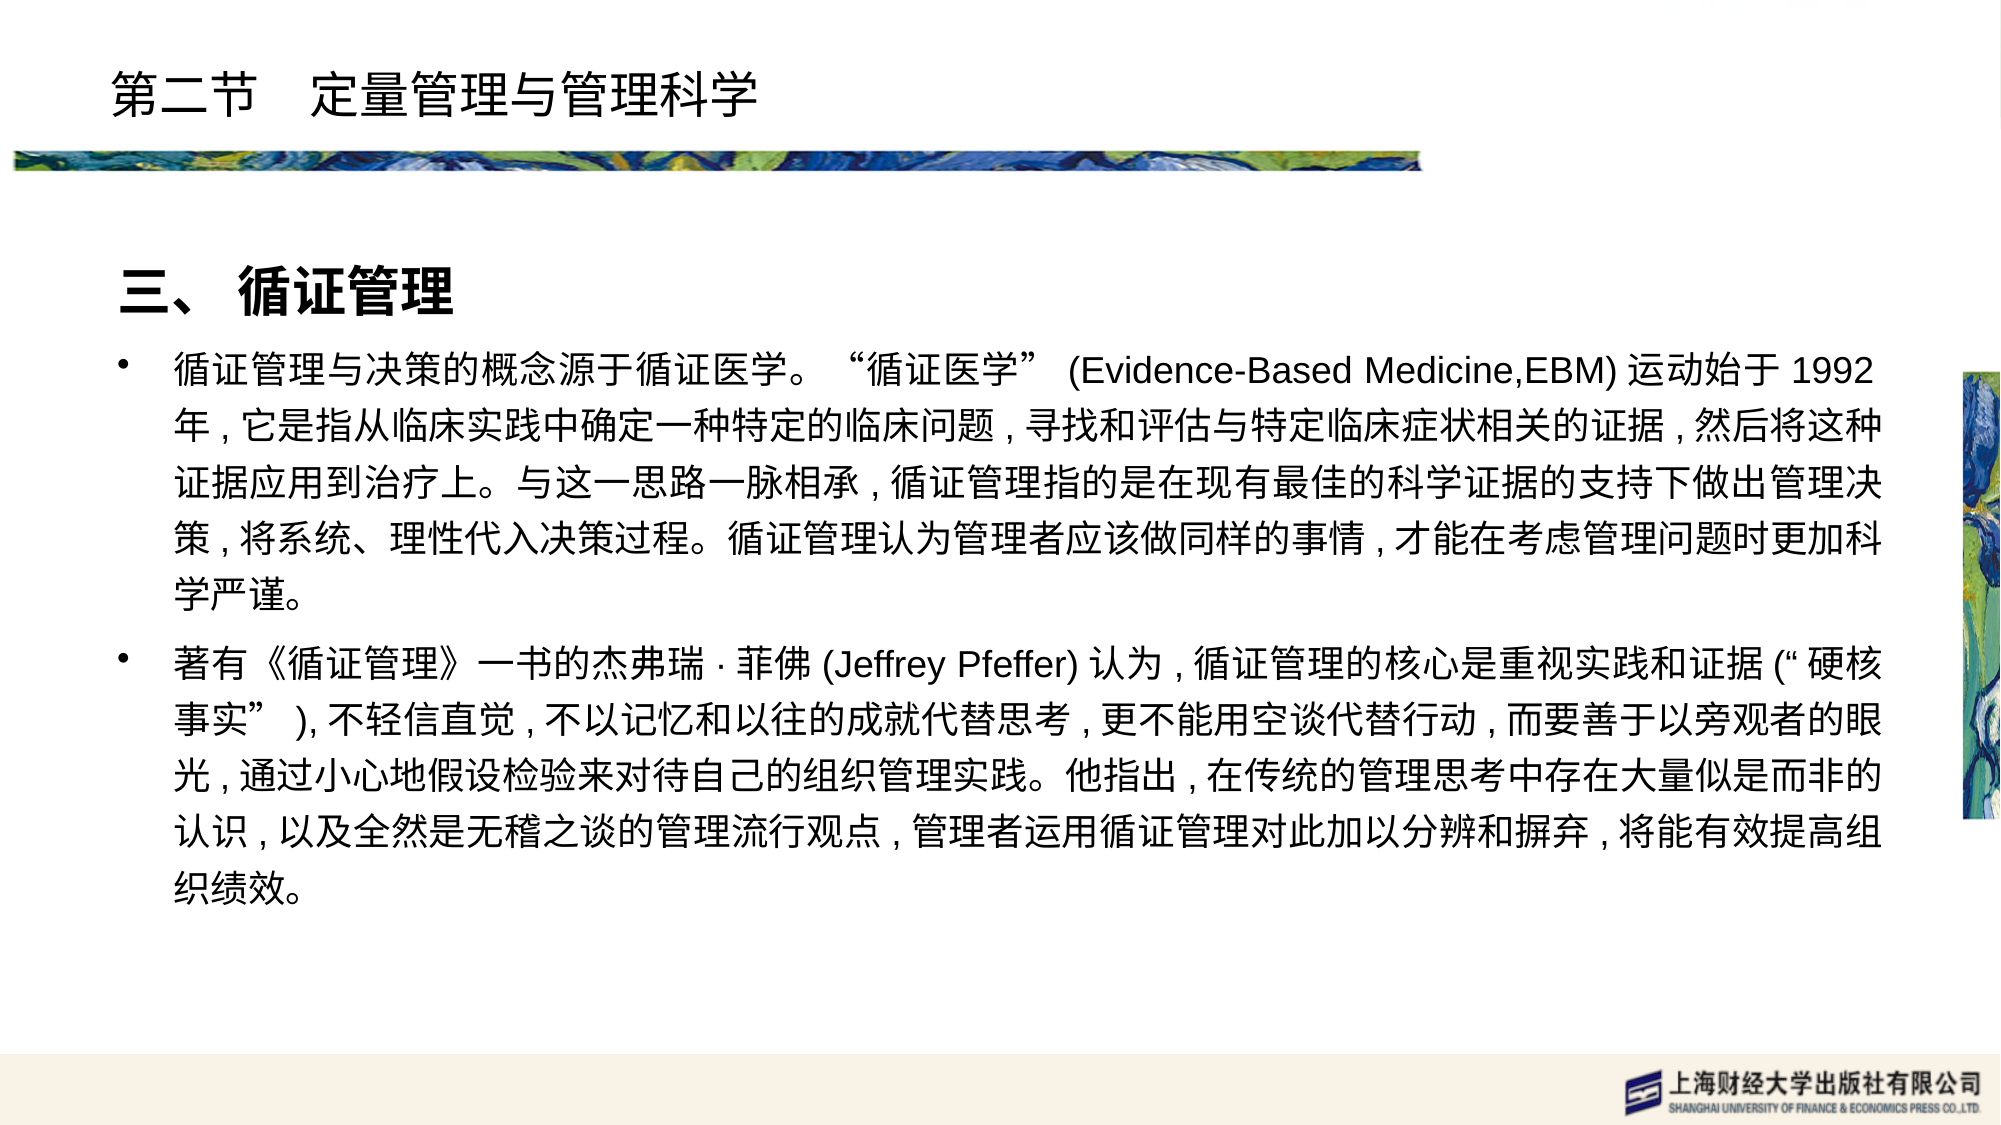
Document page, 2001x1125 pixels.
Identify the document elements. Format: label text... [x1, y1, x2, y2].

title 第二节 定量管理与管理科学 [94, 42, 1451, 146]
picture [0, 0, 2001, 1125]
list 三、 循证管理 循证管理与决策的概念源于循证医学。“循证医学”(Evidence-Based Medicine,EBM)运动始于1992年,它是指从临床实践中确定一种特定的临床问题,寻找和评估与特定临床症状相关的证据,然后将这种证据应用到治疗上。与这一思路一脉相承,循证管理指的是在现有最佳的科学证据的支持下做出管理决策,将系统、理性代入决策过程。循证管理认为管理者应该做同样的事情,才能在考虑管理问题时更加科学严谨。 著有《循证管理》一书的杰弗瑞·菲佛(Jeffrey Pfeffer)认为,循证管理的核心是重视实践和证据(“硬核事实”),不轻信直觉,不以记忆和以往的成就代替思考,更不能用空谈代替行动,而要善于以旁观者的眼光,通过小心地假设检验来对待自己的组织管理实践。他指出,在传统的管理思考中存在大量似是而非的认识,以及全然是无稽之谈的管理流行观点,管理者运用循证管理对此加以分辨和摒弃,将能有效提高组织绩效。 [102, 233, 1898, 1032]
